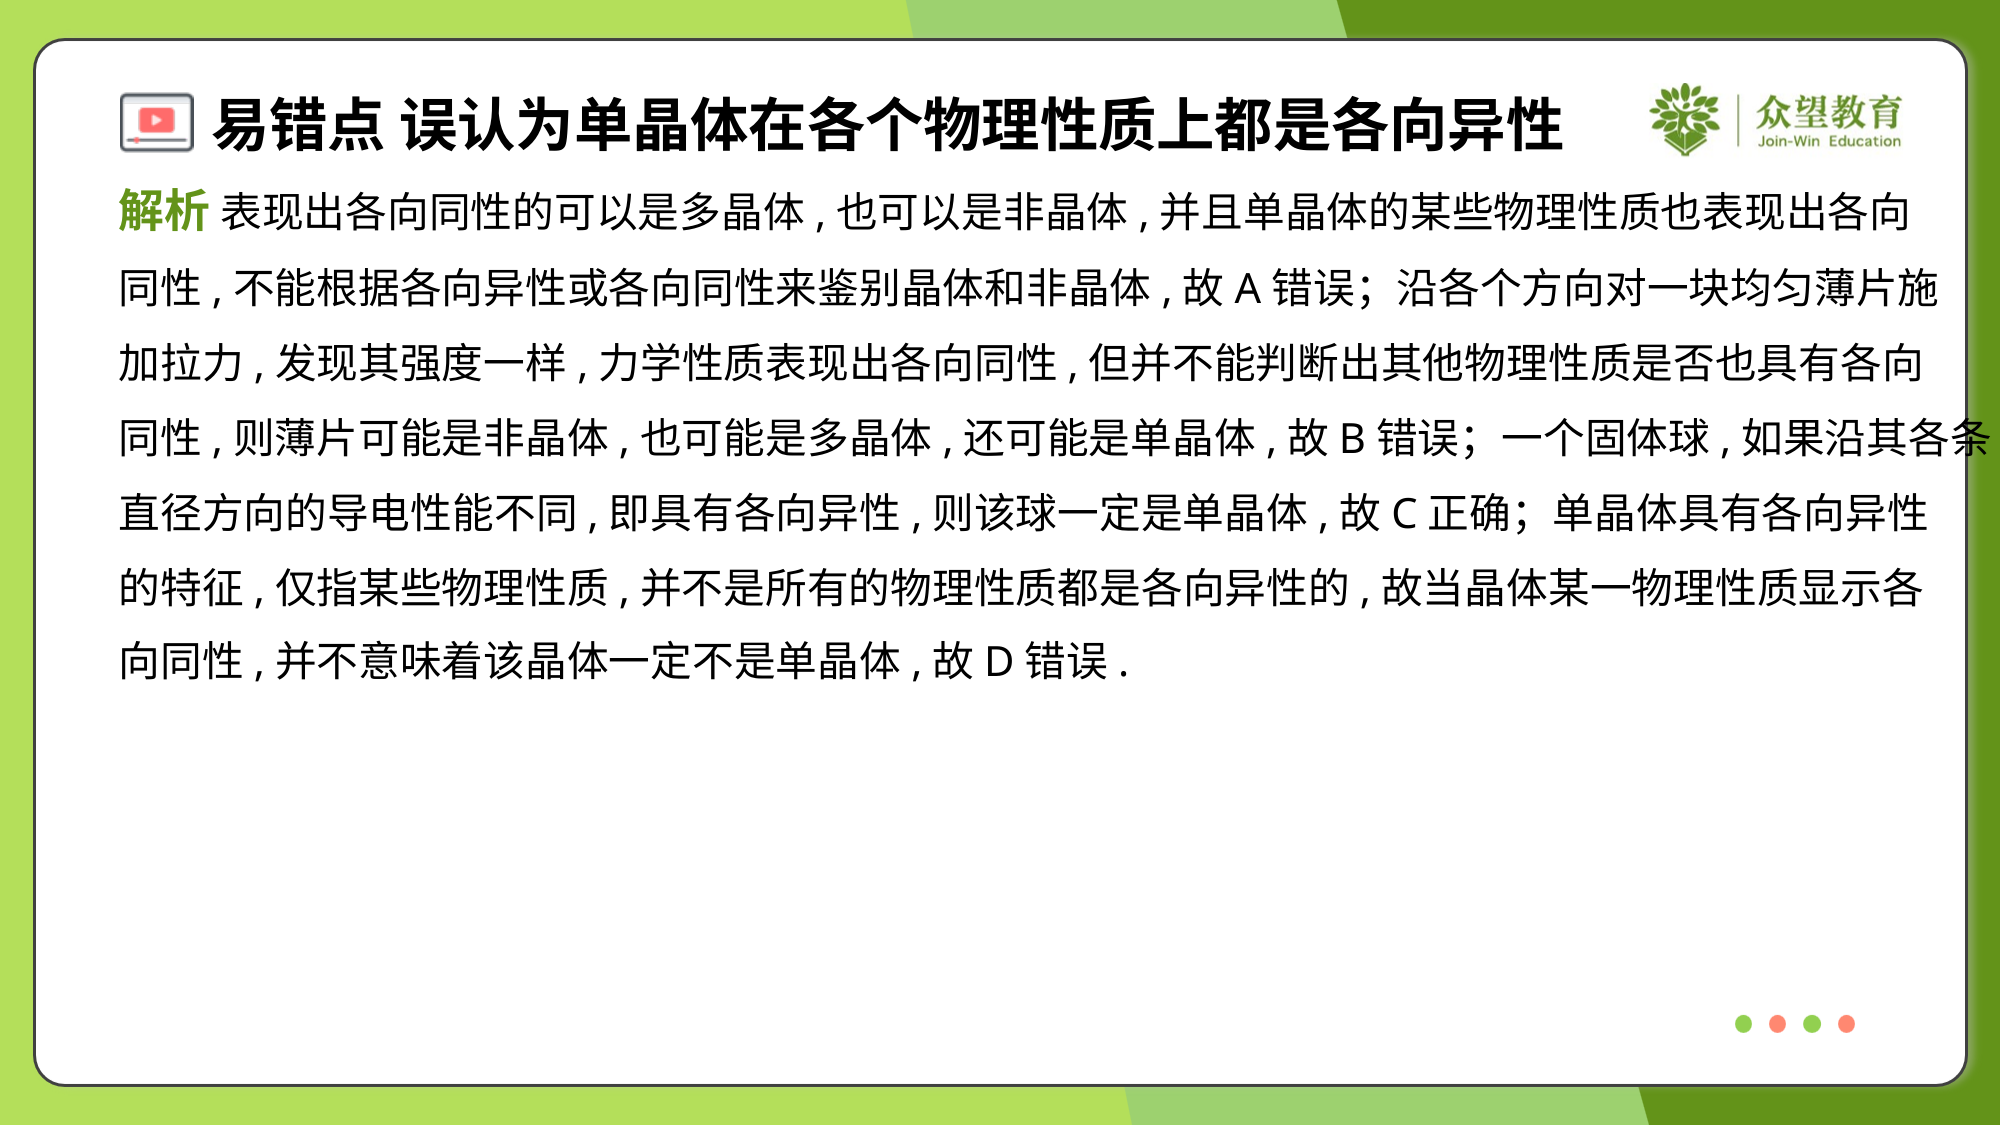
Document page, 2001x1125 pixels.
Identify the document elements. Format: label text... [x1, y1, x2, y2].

picture [0, 0, 2000, 1125]
text_box 解析 表现出各向同性的可以是多晶体,也可以是非晶体,并且单晶体的某些物理性质也表现出各向 同性,不能根据各向异性或各向同性来鉴别晶体和非晶体,故A错误；沿各个方向对一块均匀薄片施 加拉力,发现其强度一样,力学性质表现出各向同性,但并不能判断出其他物理性质是否也具有各向 同性,则薄片可能是非晶体,也可能是多晶体,还可能是单晶体,故B错误；一个固体球,如果沿其各条 直径方向的导电性能不同,即具有各向异性,则该球一定是单晶体,故C正确；单晶体具有各向异性 的特征,仅指某些物理性质,并不是所有的物理性质都是各向异性的,故当晶体某一物理性质显示各 向同性,并不意味着该晶体一定不是单晶体,故D错误. [118, 159, 1883, 677]
